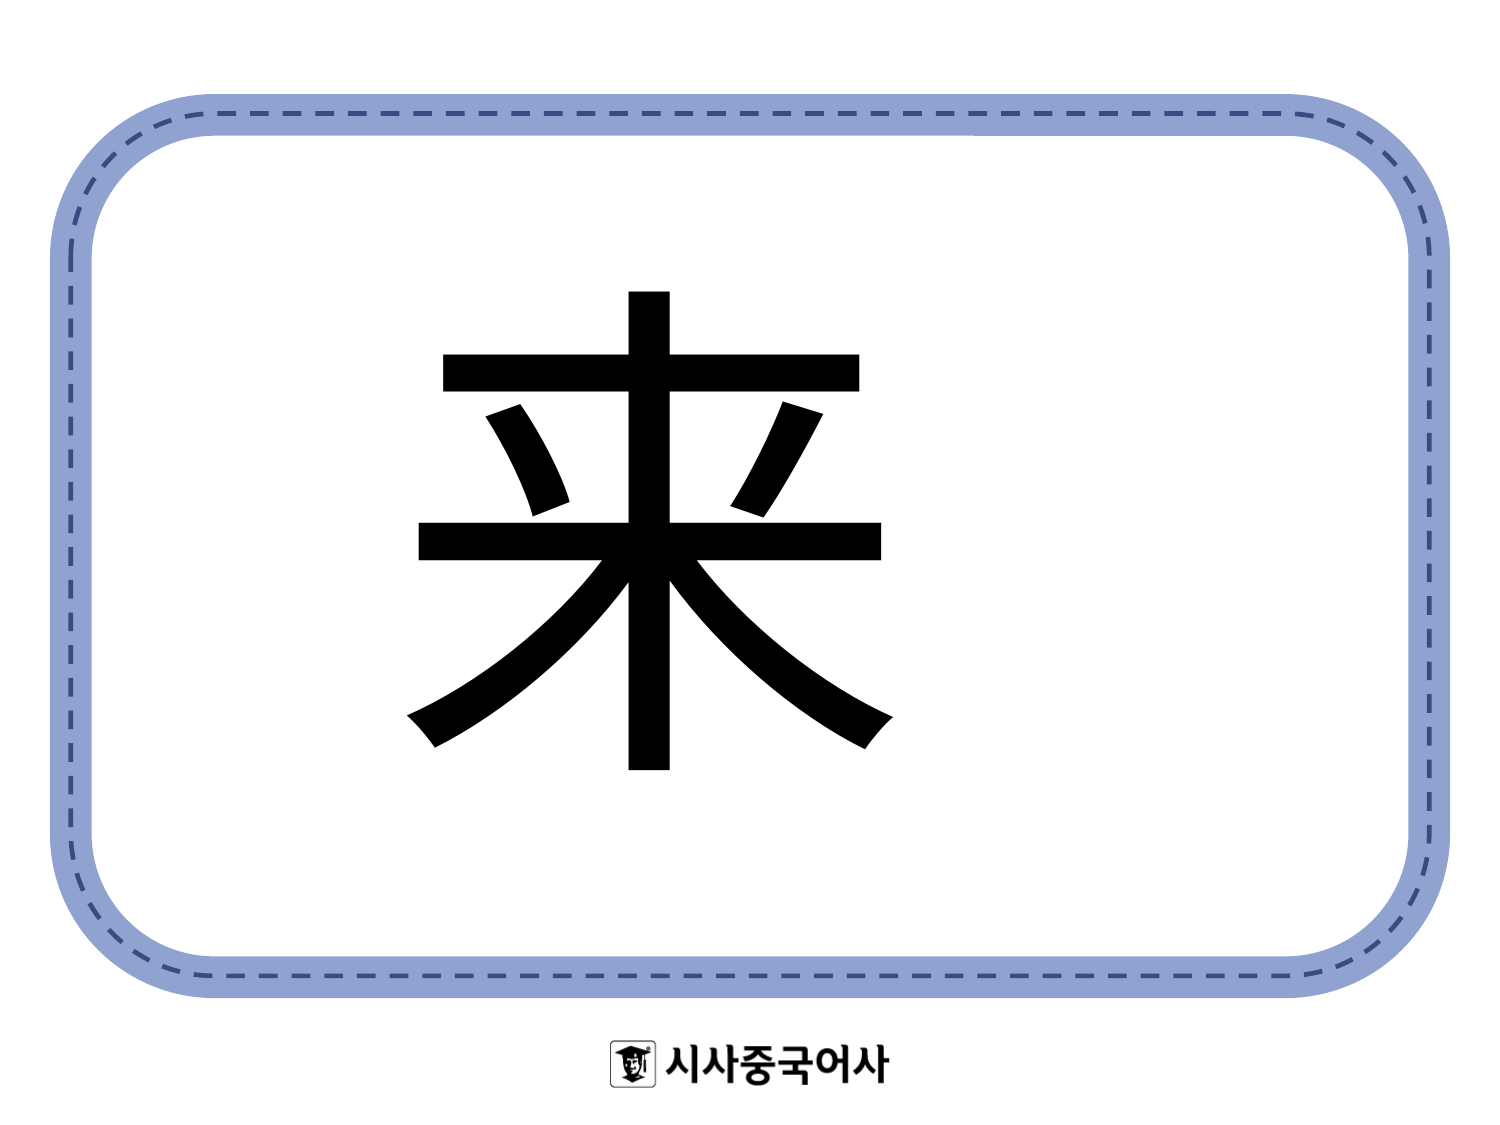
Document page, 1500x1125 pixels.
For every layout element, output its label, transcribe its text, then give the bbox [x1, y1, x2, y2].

picture [602, 1034, 898, 1094]
text_box 来 [145, 189, 1354, 853]
